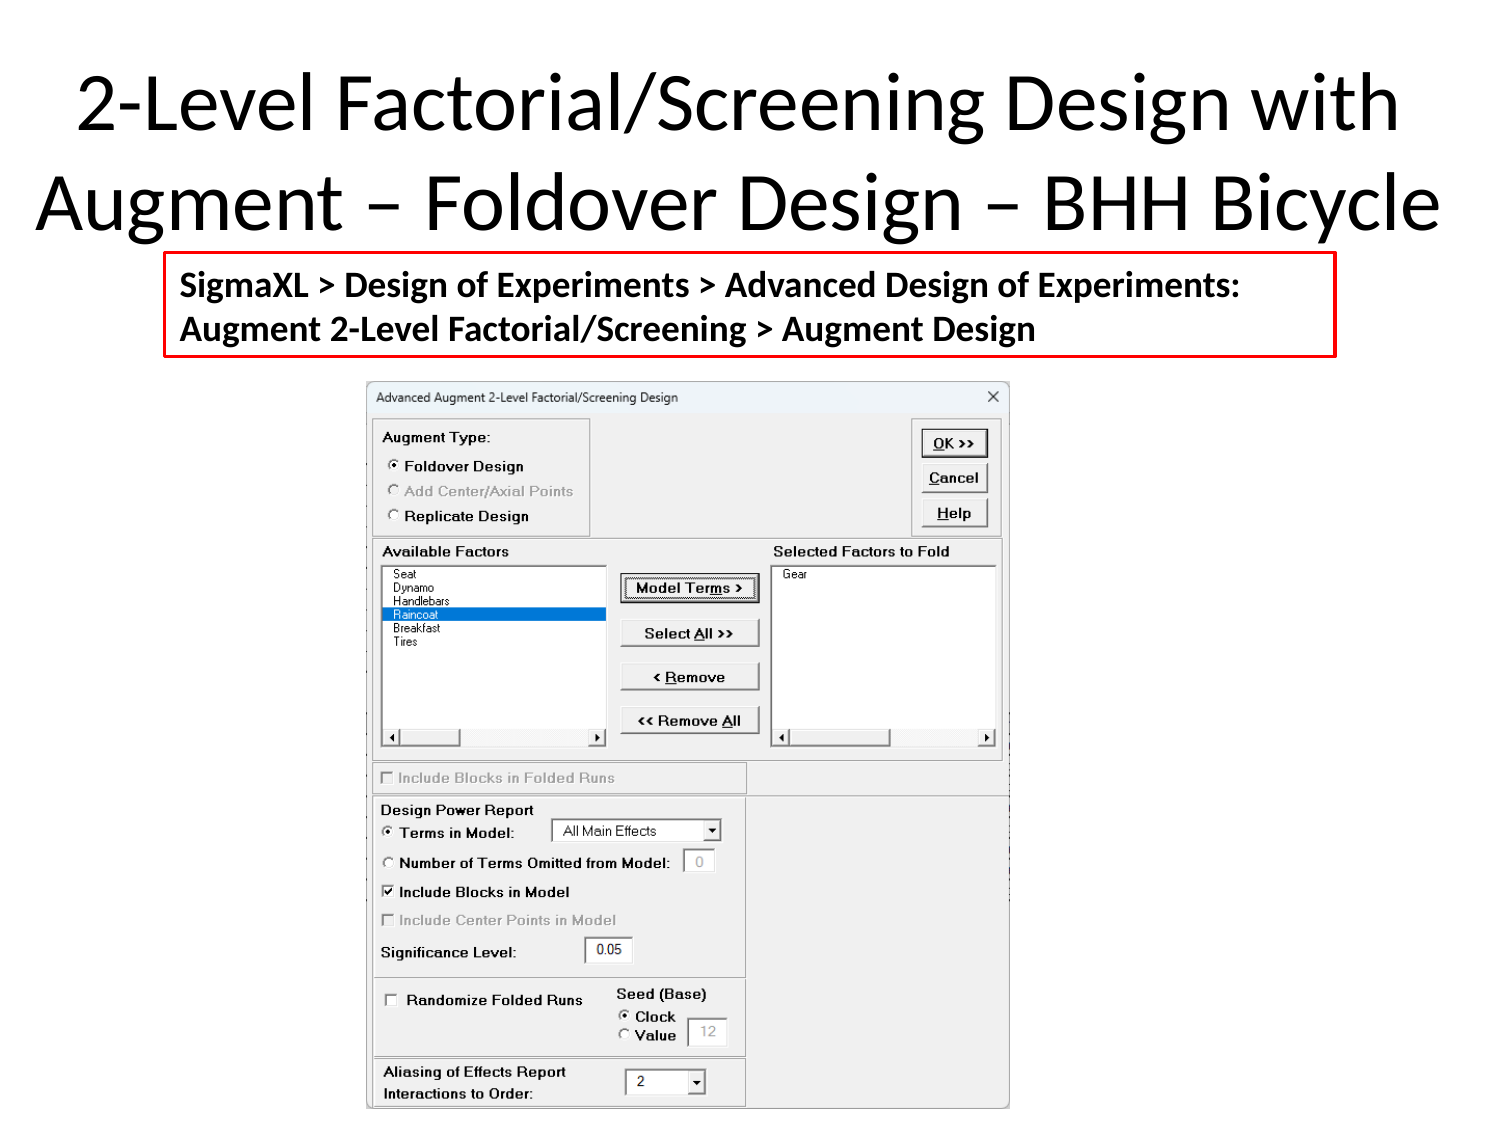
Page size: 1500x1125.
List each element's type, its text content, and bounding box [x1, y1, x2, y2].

picture [366, 381, 1010, 1109]
text_box SigmaXL > Design of Experiments > Advanced Design of Experiments: Augment 2-Level Factorial/Screening > Augment Design [164, 252, 1336, 357]
title 2-Level Factorial/Screening Design with Augment – Foldover Design – BHH Bicycle [0, 39, 1500, 153]
